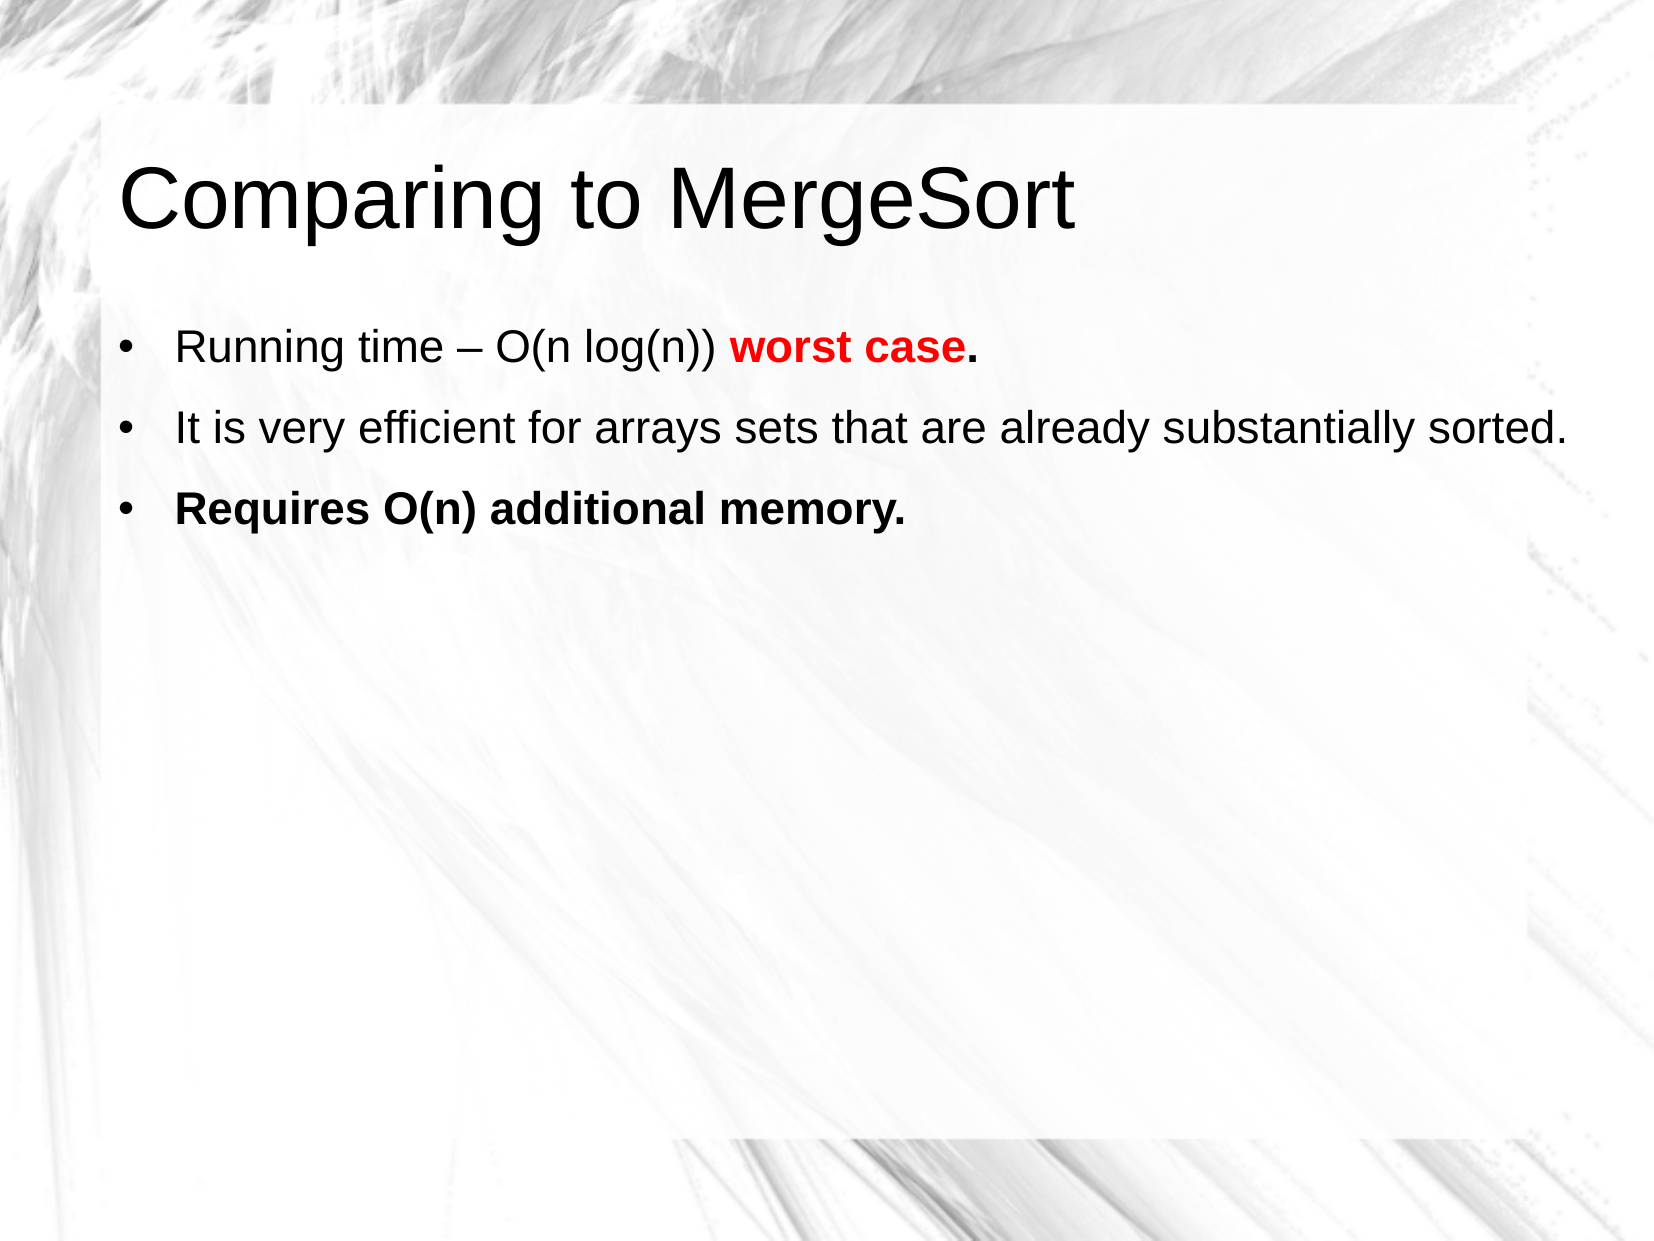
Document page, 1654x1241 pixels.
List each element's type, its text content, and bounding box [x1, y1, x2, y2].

picture [0, 0, 1654, 1241]
list Running time – O(n log(n)) worst case. It is very efficient for arrays sets that are already substantially sorted. Requires O(n) additional memory. [118, 319, 1571, 1109]
title Comparing to MergeSort [118, 112, 1506, 281]
